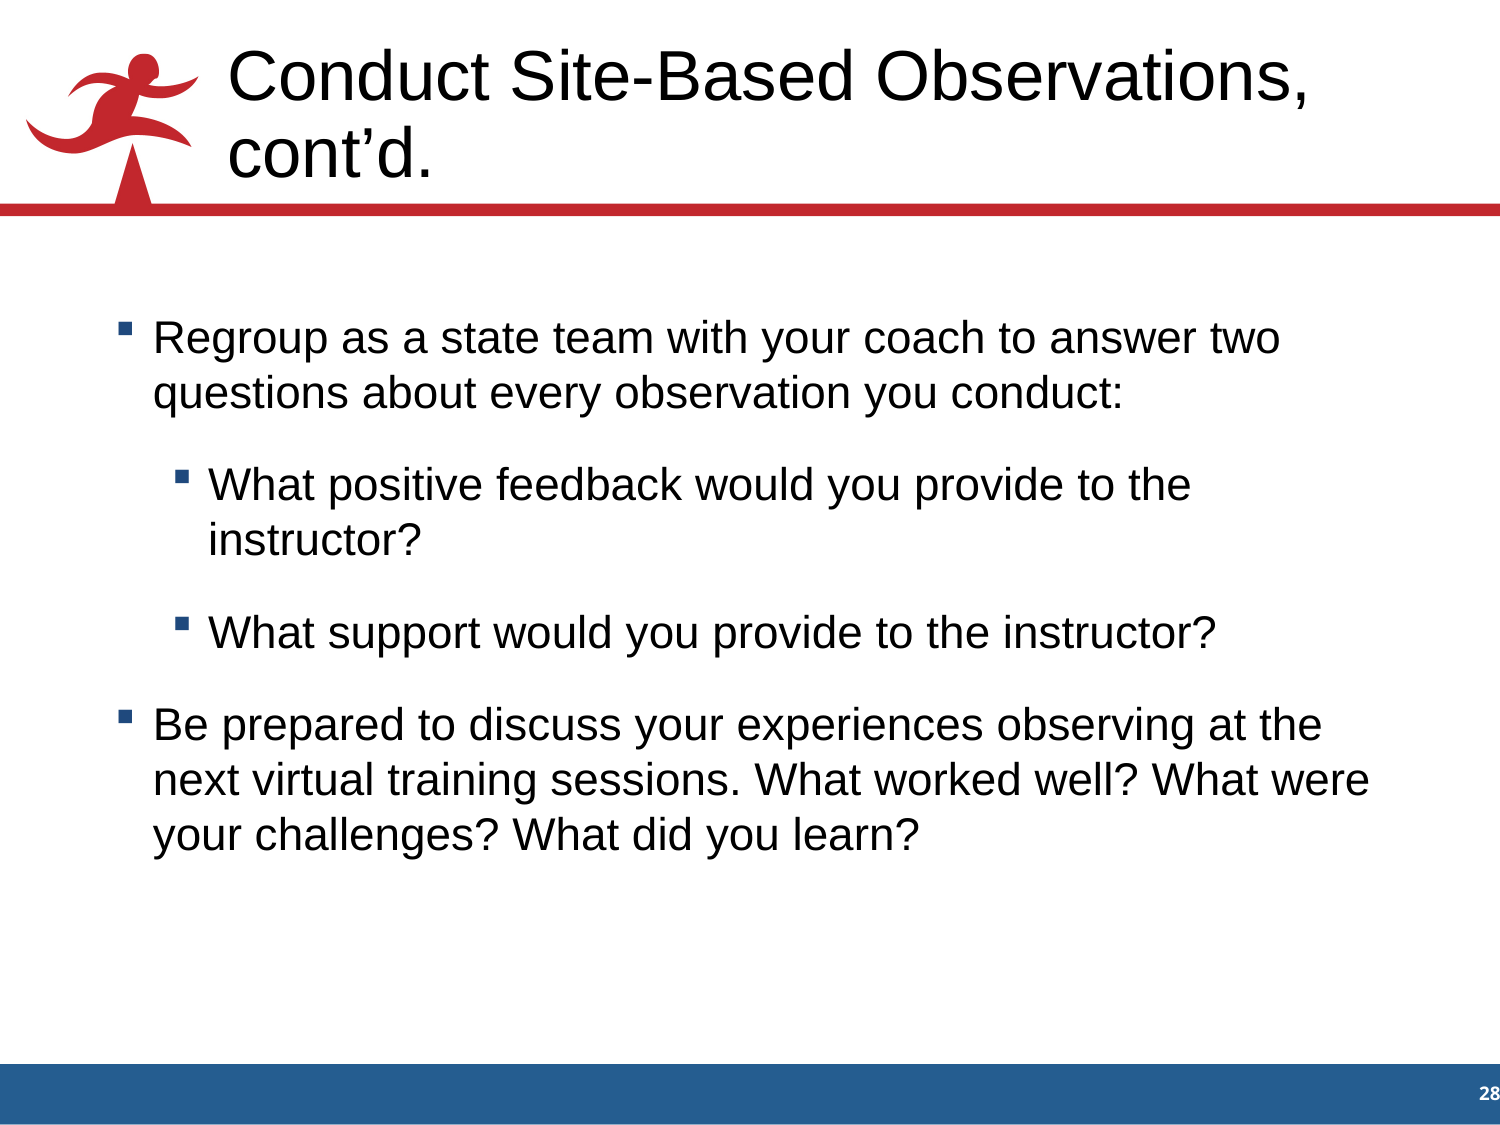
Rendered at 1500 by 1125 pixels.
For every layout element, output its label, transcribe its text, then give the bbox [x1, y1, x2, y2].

title Conduct Site-Based Observations, cont’d. [212, 50, 1375, 200]
text_box Regroup as a state team with your coach to answer two questions about every observation you conduct: What positive feedback would you provide to the instructor? What support would you provide to the instructor? Be prepared to discuss your experiences observing at the next virtual training sessions. What worked well? What were your challenges? What did you learn? [99, 299, 1425, 1025]
picture [0, 0, 1500, 1125]
